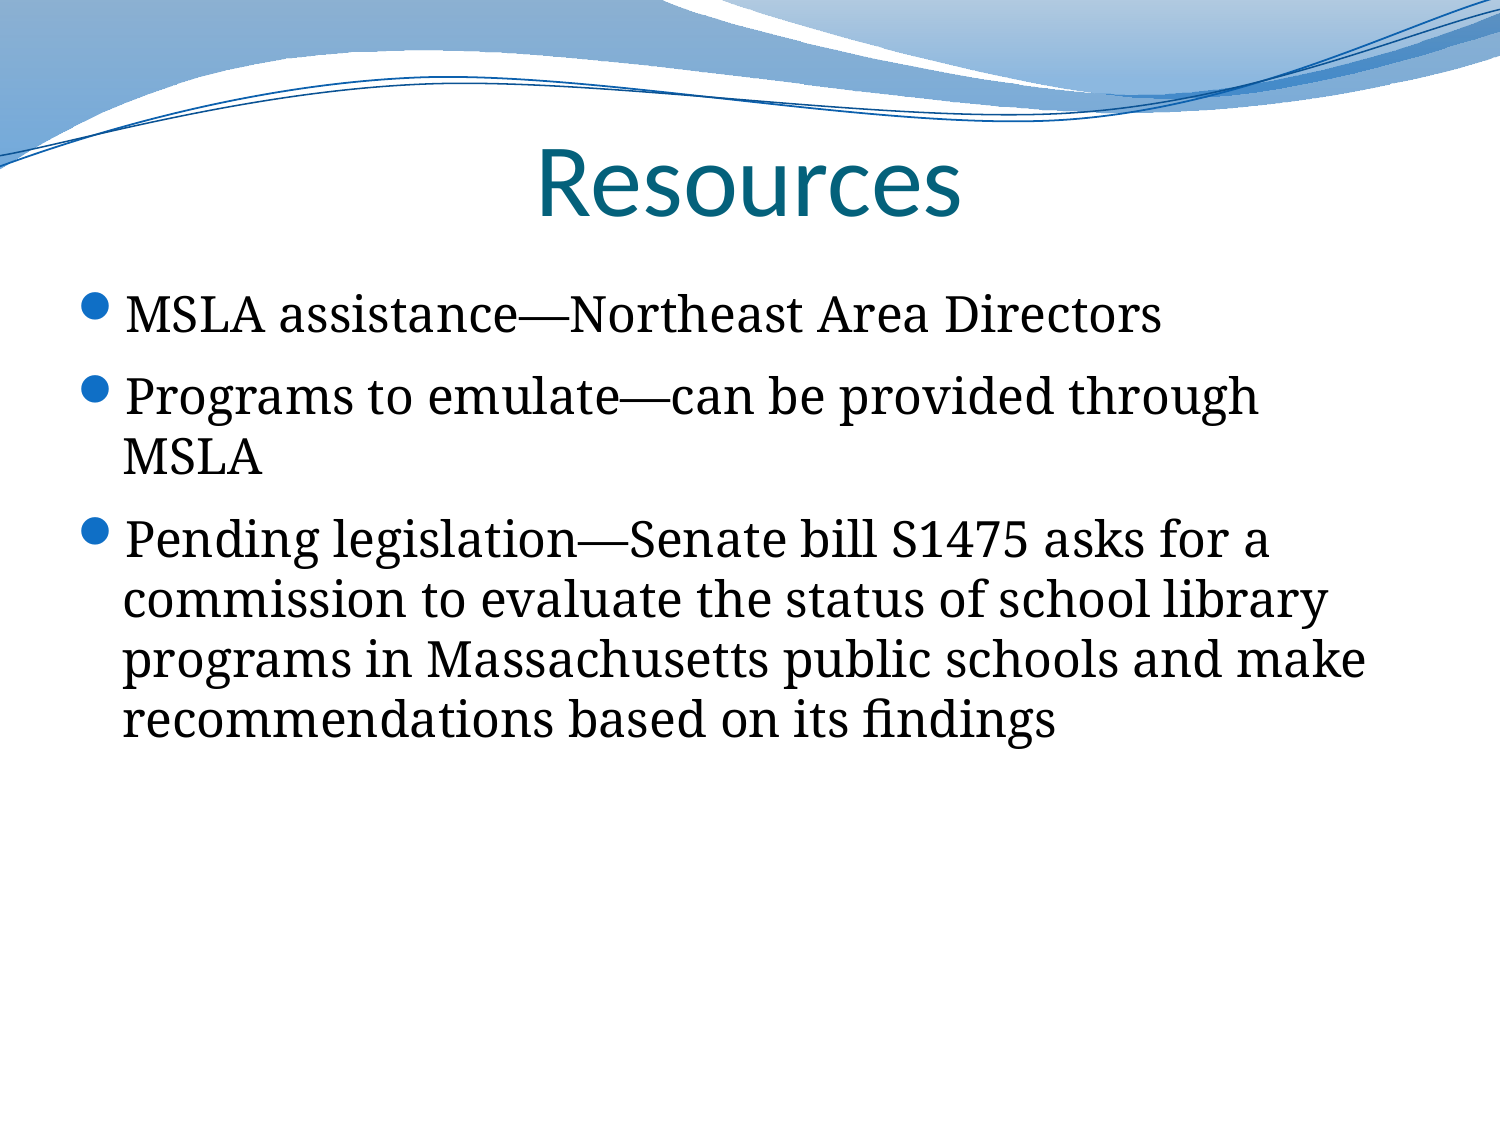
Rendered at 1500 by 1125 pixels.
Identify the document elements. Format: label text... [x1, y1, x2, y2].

title Resources [0, 115, 1500, 238]
list MSLA assistance—Northeast Area Directors Programs to emulate—can be provided through MSLA Pending legislation—Senate bill S1475 asks for a commission to evaluate the status of school library programs in Massachusetts public schools and make recommendations based on its findings [62, 274, 1413, 996]
